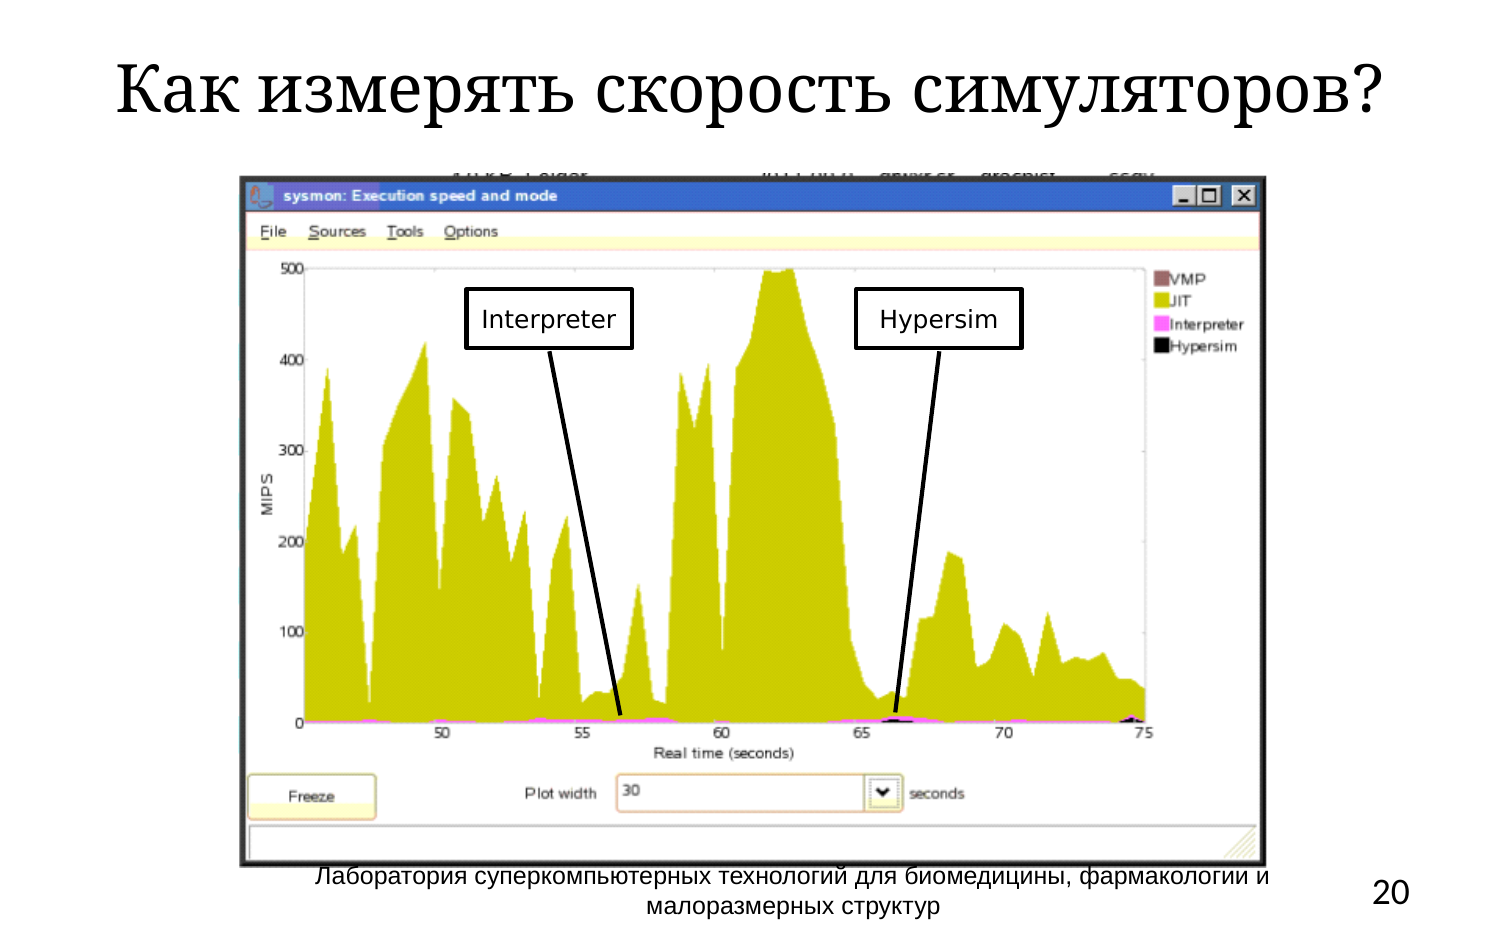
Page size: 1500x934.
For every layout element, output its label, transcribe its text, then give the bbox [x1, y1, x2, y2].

text_box 20 [1352, 864, 1425, 915]
title Как измерять скорость симуляторов? [75, 7, 1425, 164]
text_box Лаборатория суперкомпьютерных технологий для биомедицины, фармакологии и малоразмерных структур [249, 864, 1338, 915]
picture [238, 173, 1268, 868]
